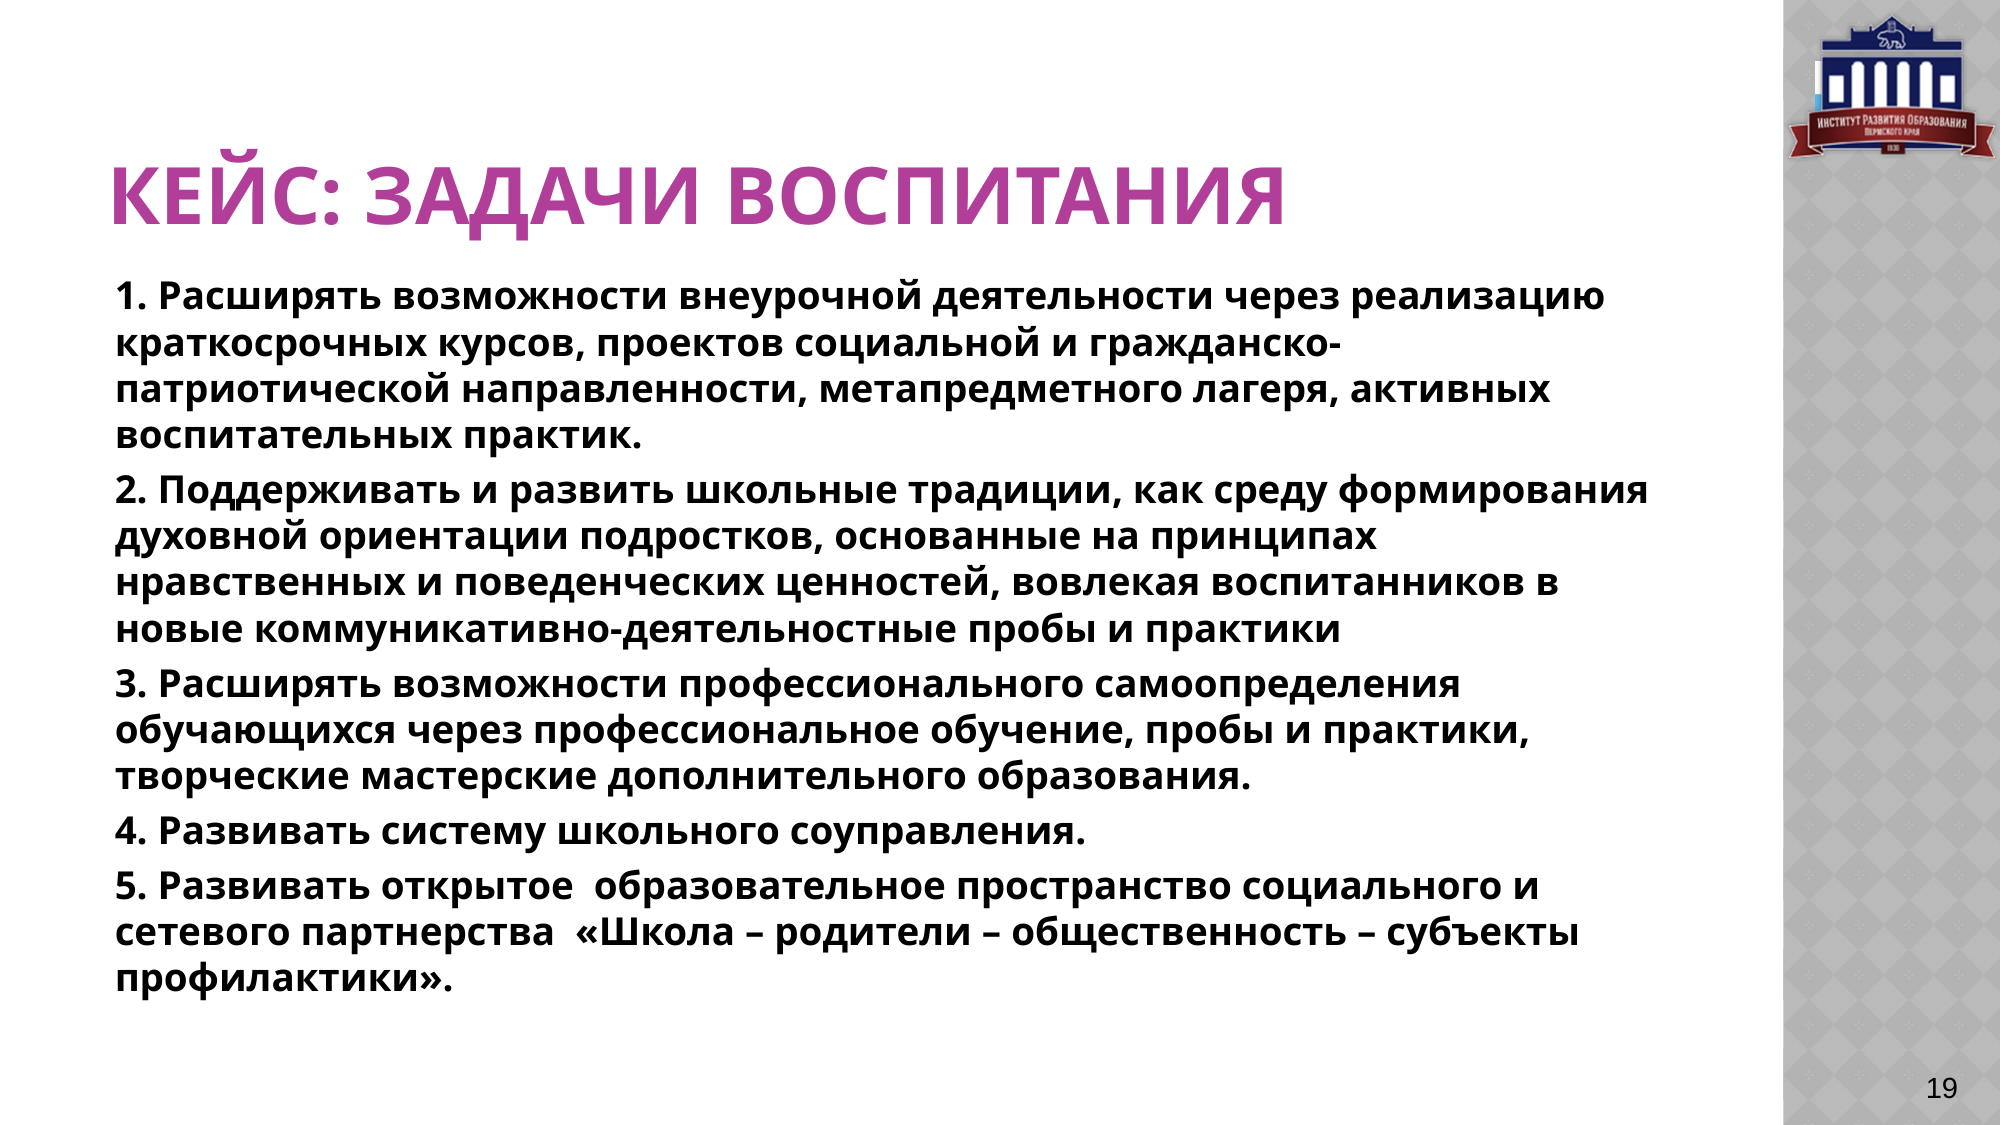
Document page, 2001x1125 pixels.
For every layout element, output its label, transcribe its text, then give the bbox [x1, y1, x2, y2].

title Кейс: задачи воспитания [99, 52, 1684, 240]
picture [1784, 9, 2000, 165]
list 1. Расширять возможности внеурочной деятельности через реализацию краткосрочных курсов, проектов социальной и гражданско-патриотической направленности, метапредметного лагеря, активных воспитательных практик. 2. Поддерживать и развить школьные традиции, как среду формирования духовной ориентации подростков, основанные на принципах нравственных и поведенческих ценностей, вовлекая воспитанников в новые коммуникативно-деятельностные пробы и практики 3. Расширять возможности профессионального самоопределения обучающихся через профессиональное обучение, пробы и практики, творческие мастерские дополнительного образования. 4. Развивать систему школьного соуправления. 5. Развивать открытое образовательное пространство социального и сетевого партнерства «Школа – родители – общественность – субъекты профилактики». [99, 264, 1684, 1059]
